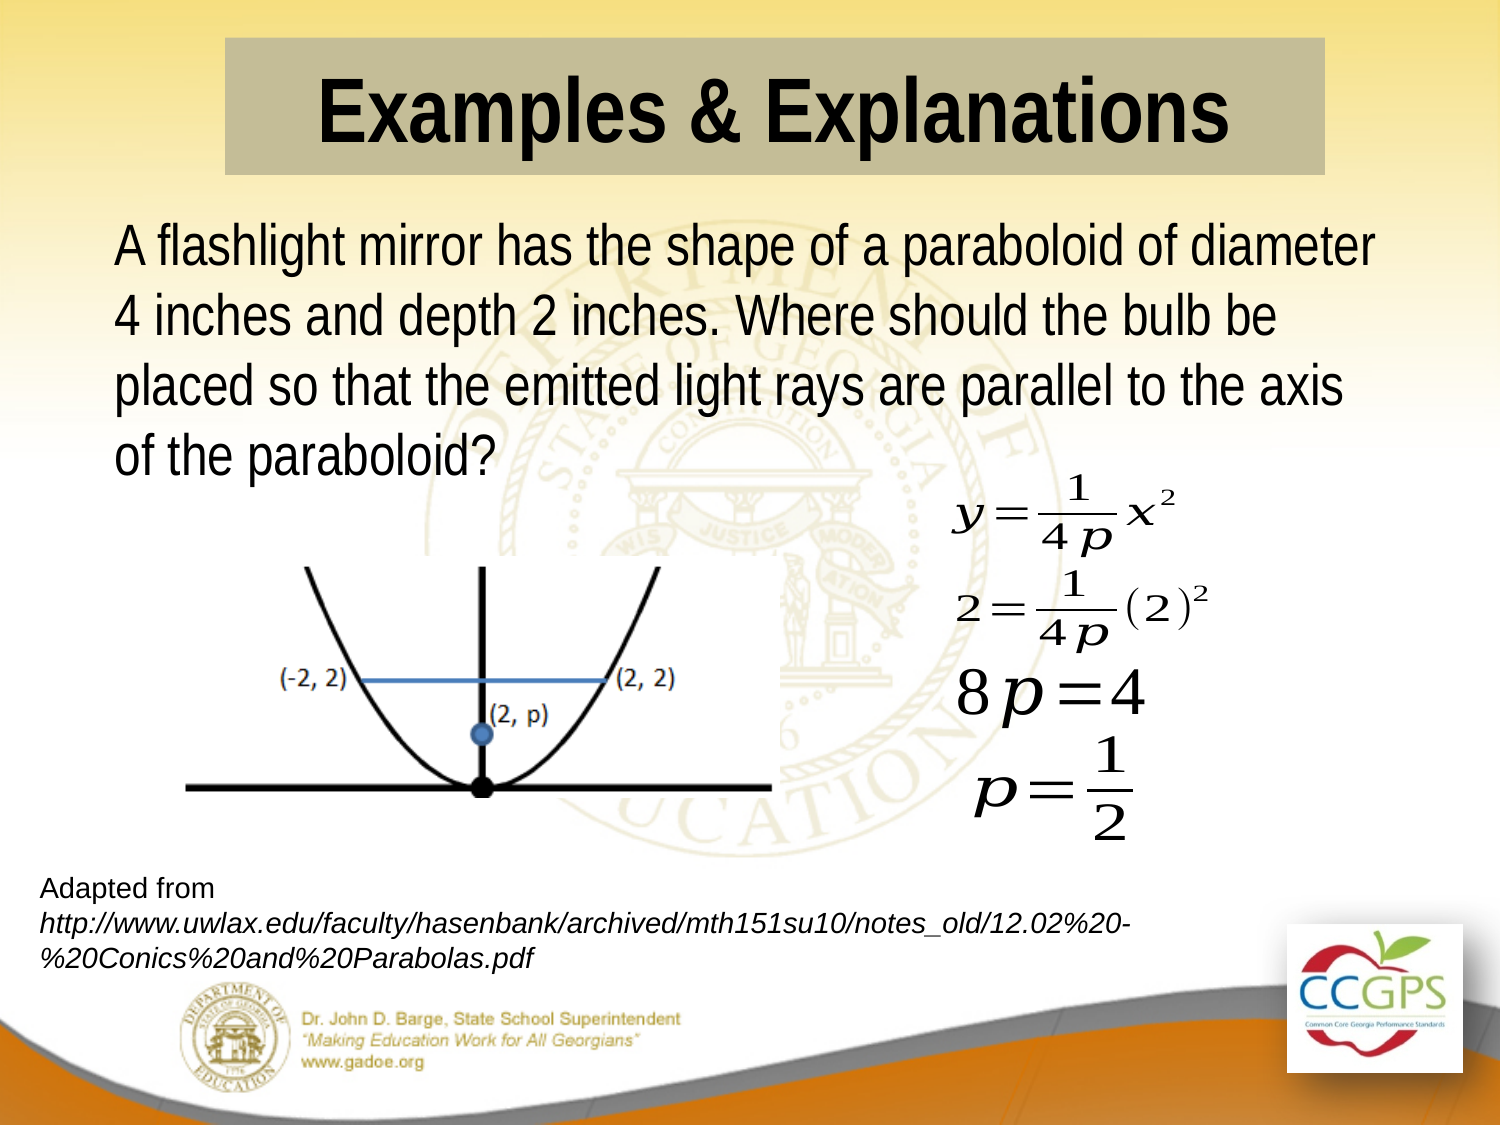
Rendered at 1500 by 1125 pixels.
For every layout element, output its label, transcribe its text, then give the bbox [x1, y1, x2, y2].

title Examples & Explanations [224, 37, 1326, 176]
subtitle A flashlight mirror has the shape of a paraboloid of diameter 4 inches and depth 2 inches. Where should the bulb be placed so that the emitted light rays are parallel to the axis of the paraboloid? [99, 199, 1401, 926]
text_box Adapted from http://www.uwlax.edu/faculty/hasenbank/archived/mth151su10/notes_old/12.02%20-%20Conics%20and%20Parabolas.pdf [24, 862, 1284, 983]
picture [0, 0, 1500, 1125]
